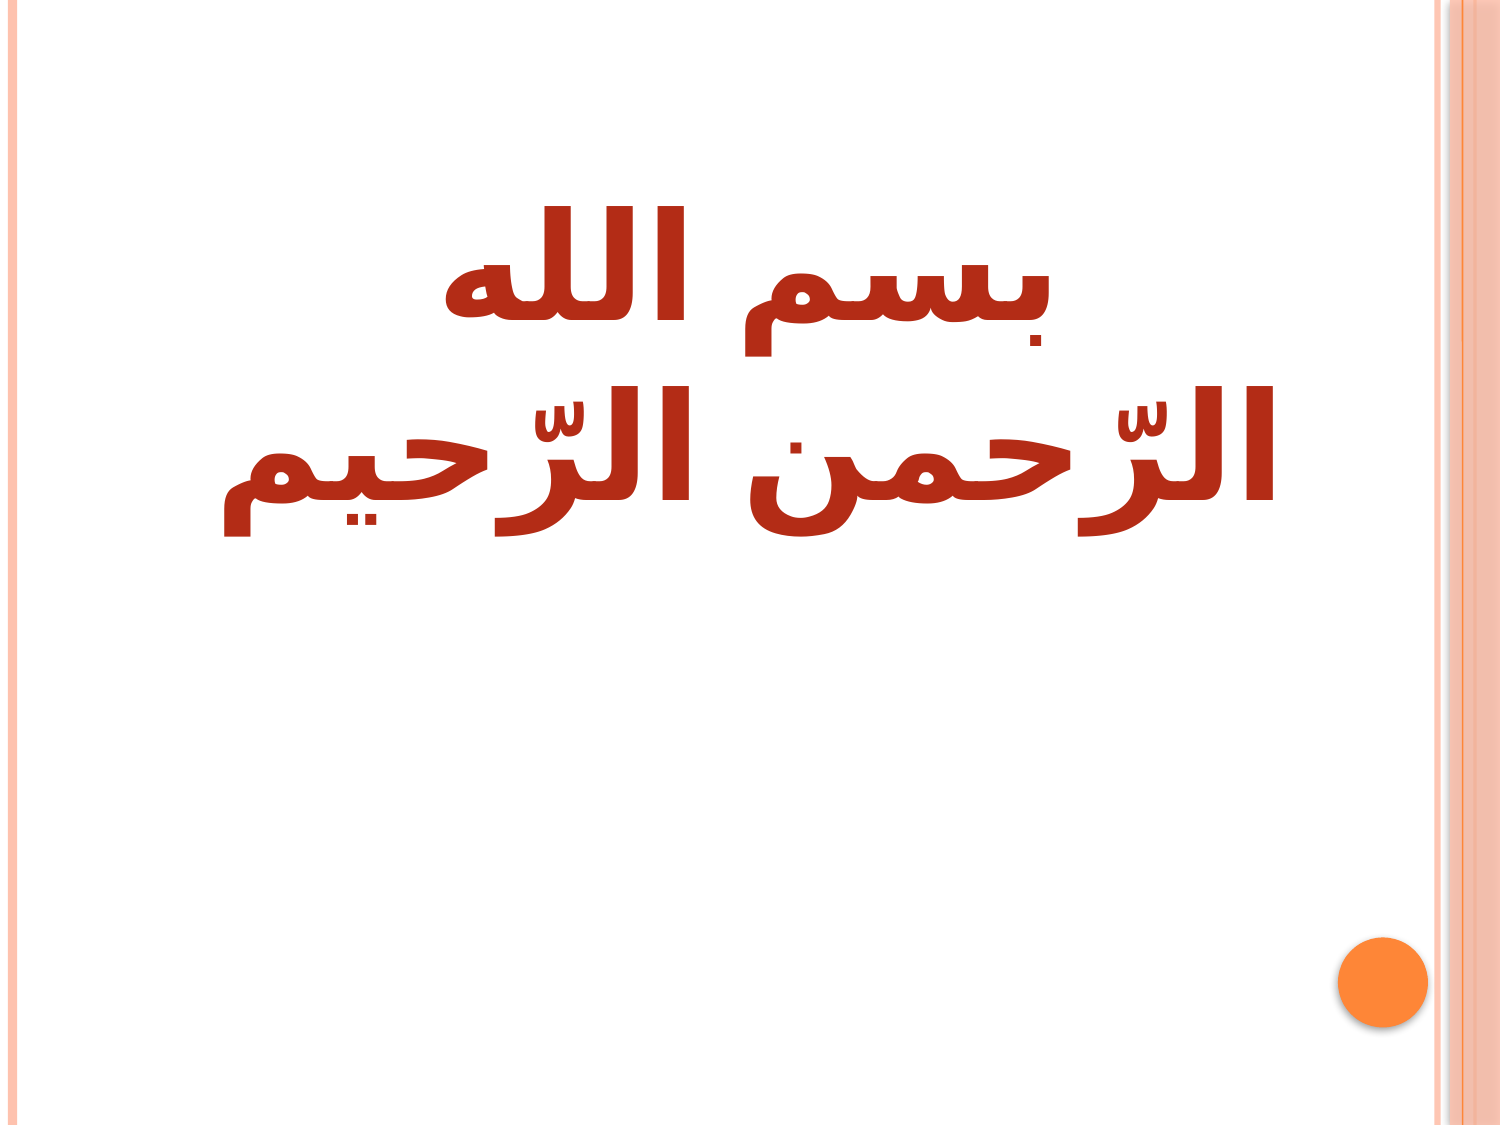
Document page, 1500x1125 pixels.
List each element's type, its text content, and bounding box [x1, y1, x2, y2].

text_box بسم الله الرّحمن الرّحیم [162, 162, 1338, 538]
